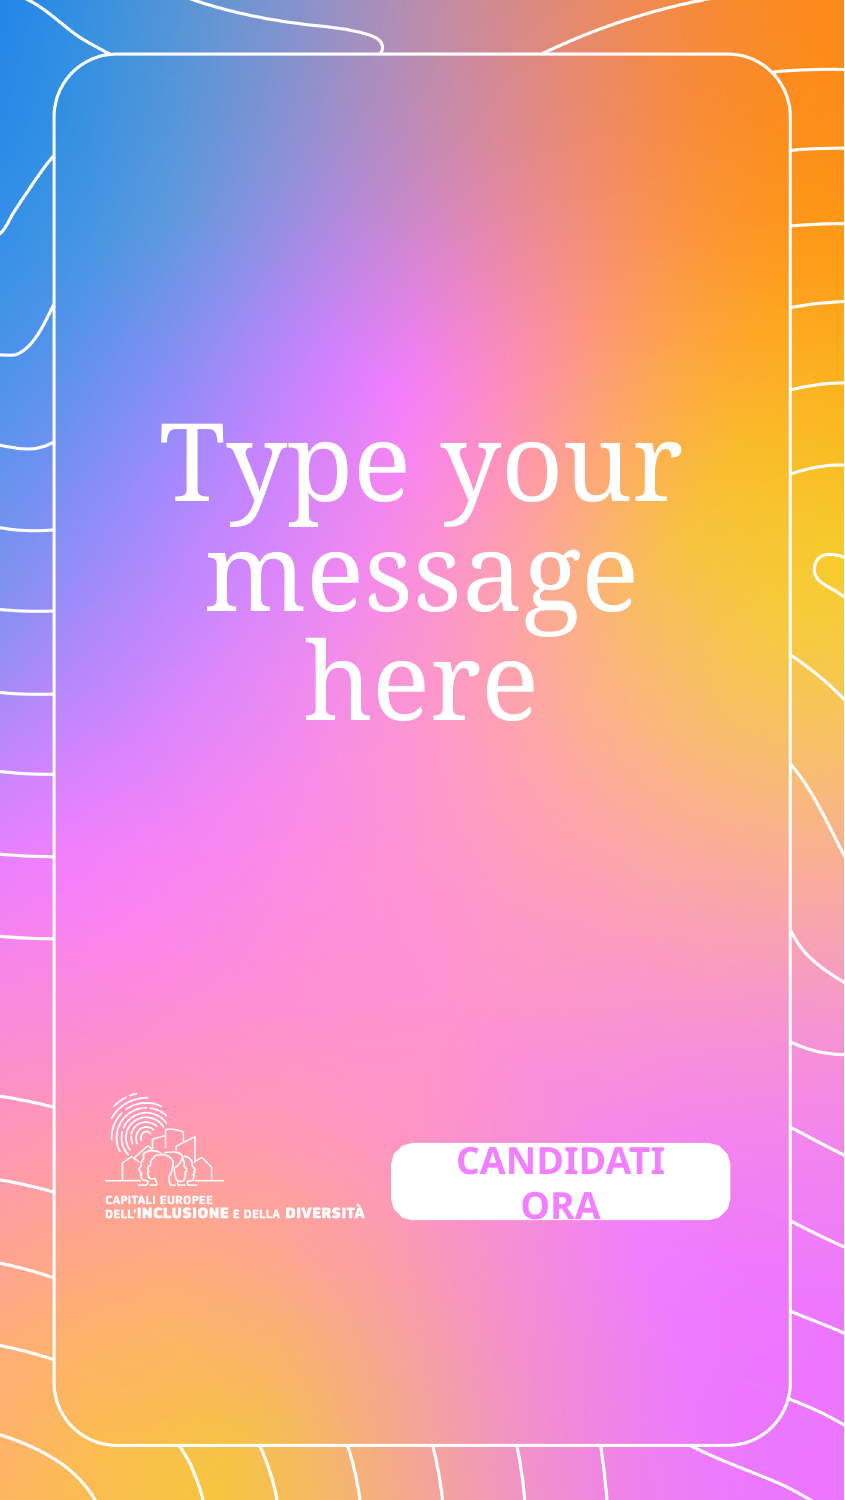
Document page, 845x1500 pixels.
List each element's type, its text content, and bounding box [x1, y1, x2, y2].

picture [0, 0, 844, 1500]
title Type your message here [63, 163, 781, 993]
text_box CANDIDATI ORA [405, 1156, 717, 1207]
